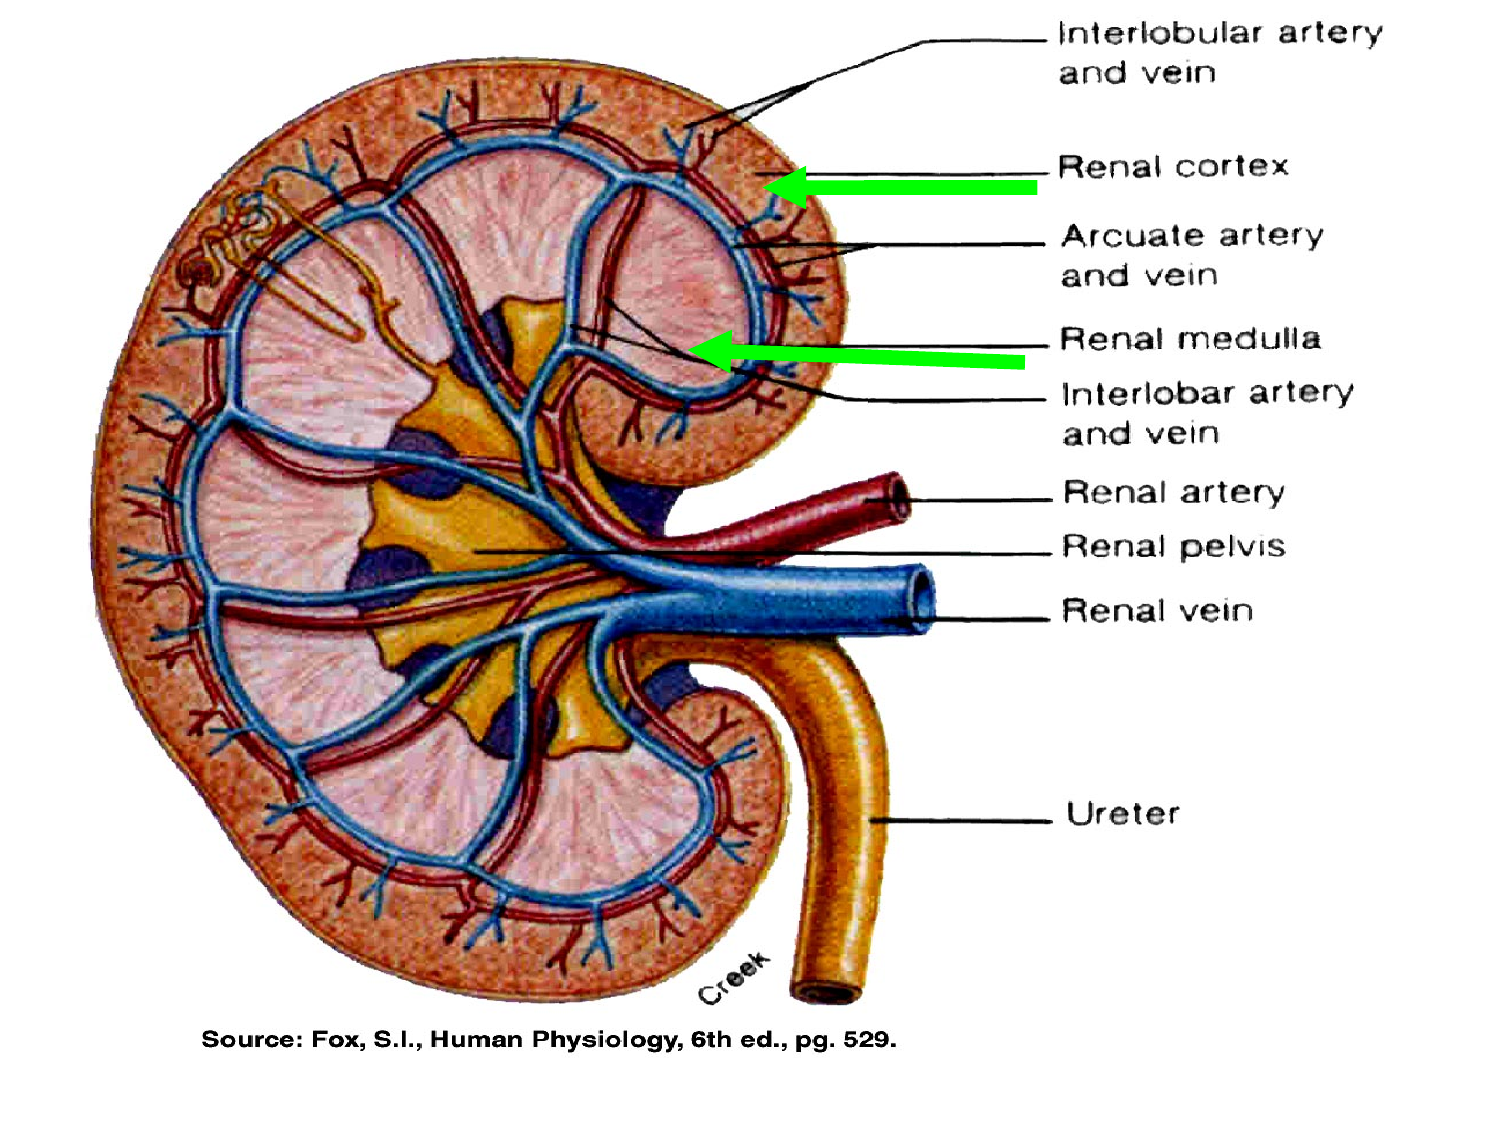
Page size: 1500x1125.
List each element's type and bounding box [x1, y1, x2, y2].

picture [74, 0, 1463, 1076]
